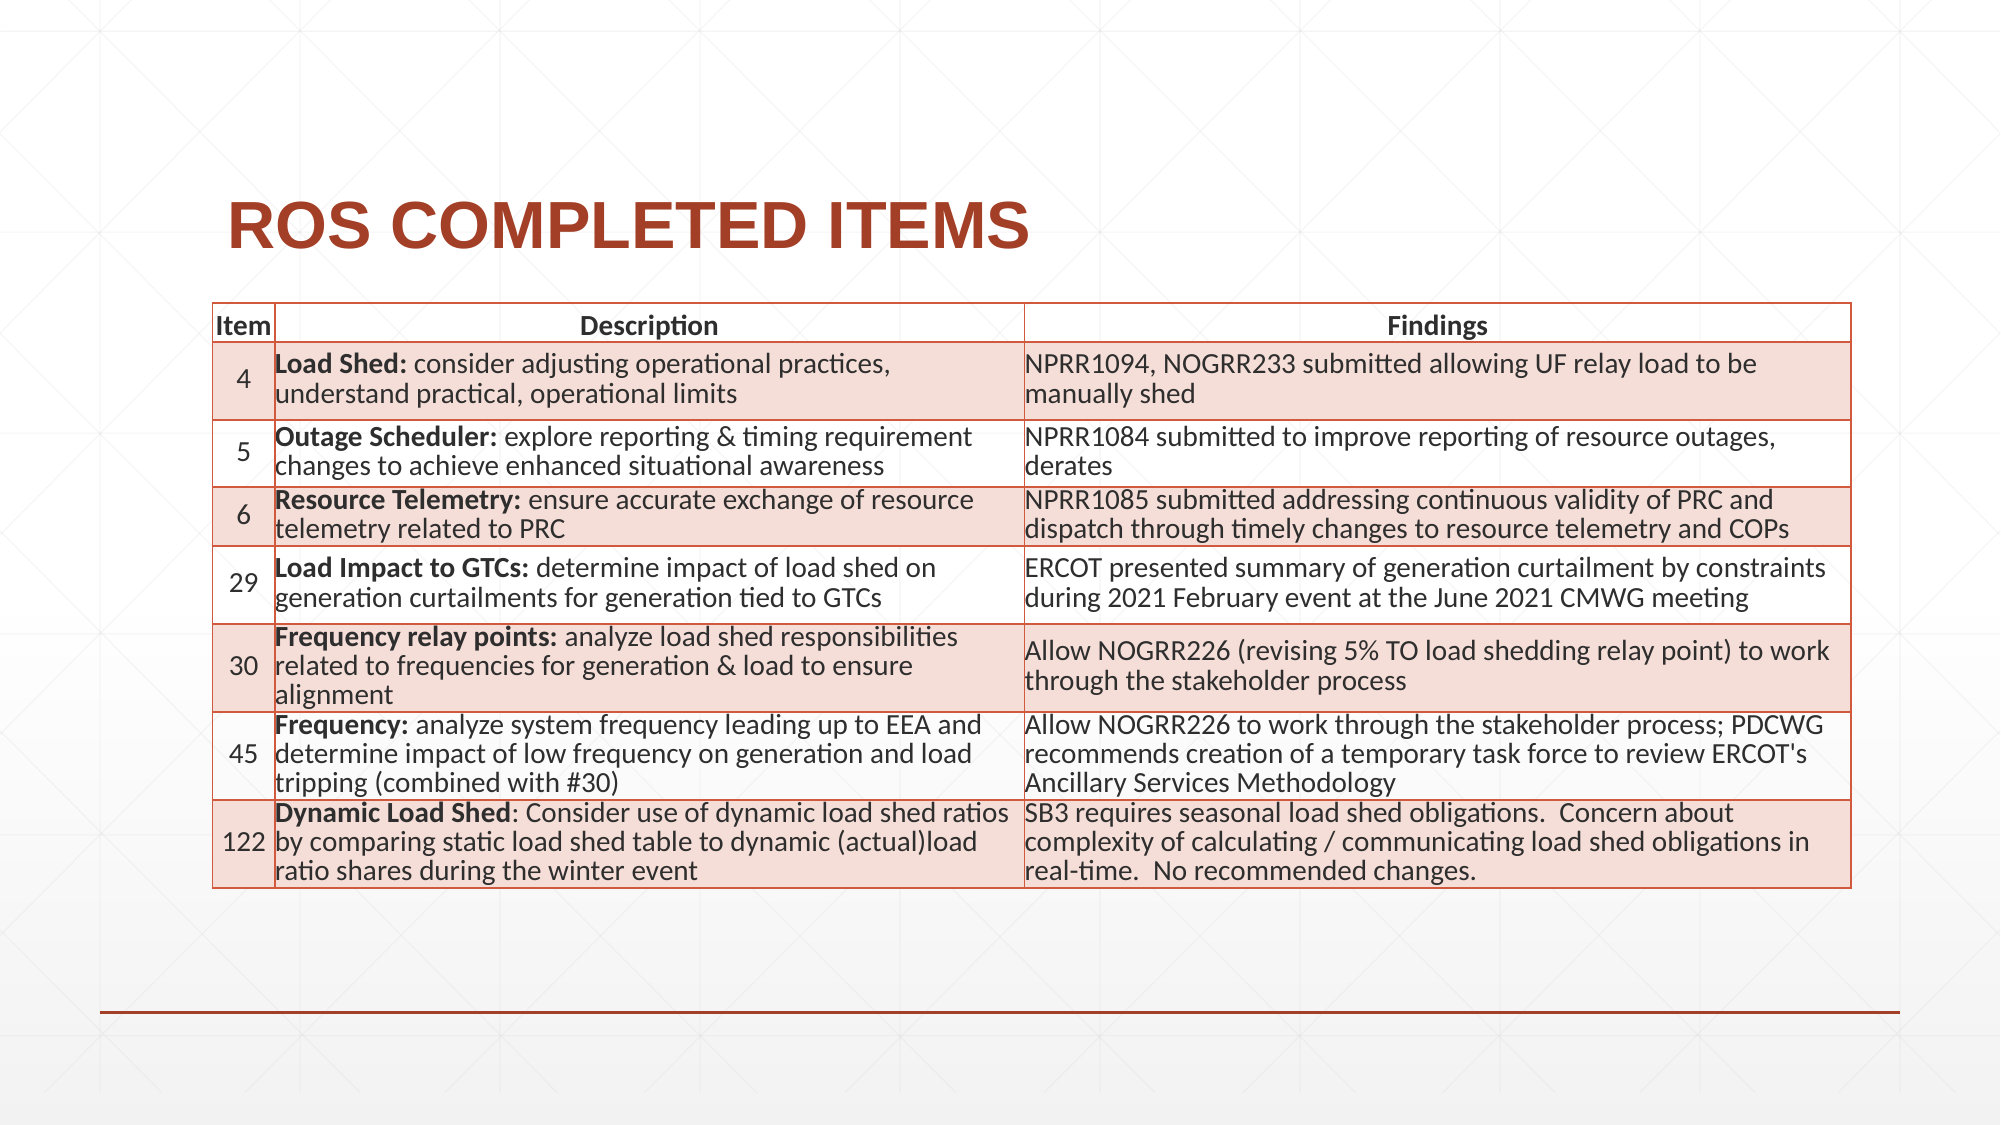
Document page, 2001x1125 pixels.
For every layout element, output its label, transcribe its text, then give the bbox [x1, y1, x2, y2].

table_cell NPRR1094, NOGRR233 submitted allowing UF relay load to be manually shed [1025, 343, 1850, 419]
table_cell 30 [213, 625, 274, 711]
table_cell Load Shed: consider adjusting operational practices, understand practical, operational limits [276, 343, 1024, 419]
table_cell Frequency relay points: analyze load shed responsibilities related to frequencies for generation & load to ensure alignment [276, 625, 1024, 711]
table_cell 122 [213, 801, 274, 887]
table_cell Load Impact to GTCs: determine impact of load shed on generation curtailments for generation tied to GTCs [276, 547, 1024, 623]
table_cell Outage Scheduler: explore reporting & timing requirement changes to achieve enhanced situational awareness [276, 421, 1024, 486]
table_cell Resource Telemetry: ensure accurate exchange of resource telemetry related to PRC [276, 488, 1024, 545]
table_cell Dynamic Load Shed: Consider use of dynamic load shed ratios by comparing static load shed table to dynamic (actual)load ratio shares during the winter event [276, 801, 1024, 887]
table_header Findings [1025, 304, 1850, 341]
table_cell 45 [213, 713, 274, 799]
table_cell NPRR1085 submitted addressing continuous validity of PRC and dispatch through timely changes to resource telemetry and COPs [1025, 488, 1850, 545]
table_cell SB3 requires seasonal load shed obligations. Concern about complexity of calculating / communicating load shed obligations in real-time. No recommended changes. [1025, 801, 1850, 887]
table_header Item [213, 304, 274, 341]
table_cell 29 [213, 547, 274, 623]
title ROS COMPLETED ITEMS [212, 82, 1788, 271]
table_cell Allow NOGRR226 (revising 5% TO load shedding relay point) to work through the stakeholder process [1025, 625, 1850, 711]
table_cell 5 [213, 421, 274, 486]
table_cell 4 [213, 343, 274, 419]
table_cell Allow NOGRR226 to work through the stakeholder process; PDCWG recommends creation of a temporary task force to review ERCOT's Ancillary Services Methodology [1025, 713, 1850, 799]
table_cell 6 [213, 488, 274, 545]
table_cell Frequency: analyze system frequency leading up to EEA and determine impact of low frequency on generation and load tripping (combined with #30) [276, 713, 1024, 799]
table_cell NPRR1084 submitted to improve reporting of resource outages, derates [1025, 421, 1850, 486]
table_header Description [276, 304, 1024, 341]
table_cell ERCOT presented summary of generation curtailment by constraints during 2021 February event at the June 2021 CMWG meeting [1025, 547, 1850, 623]
